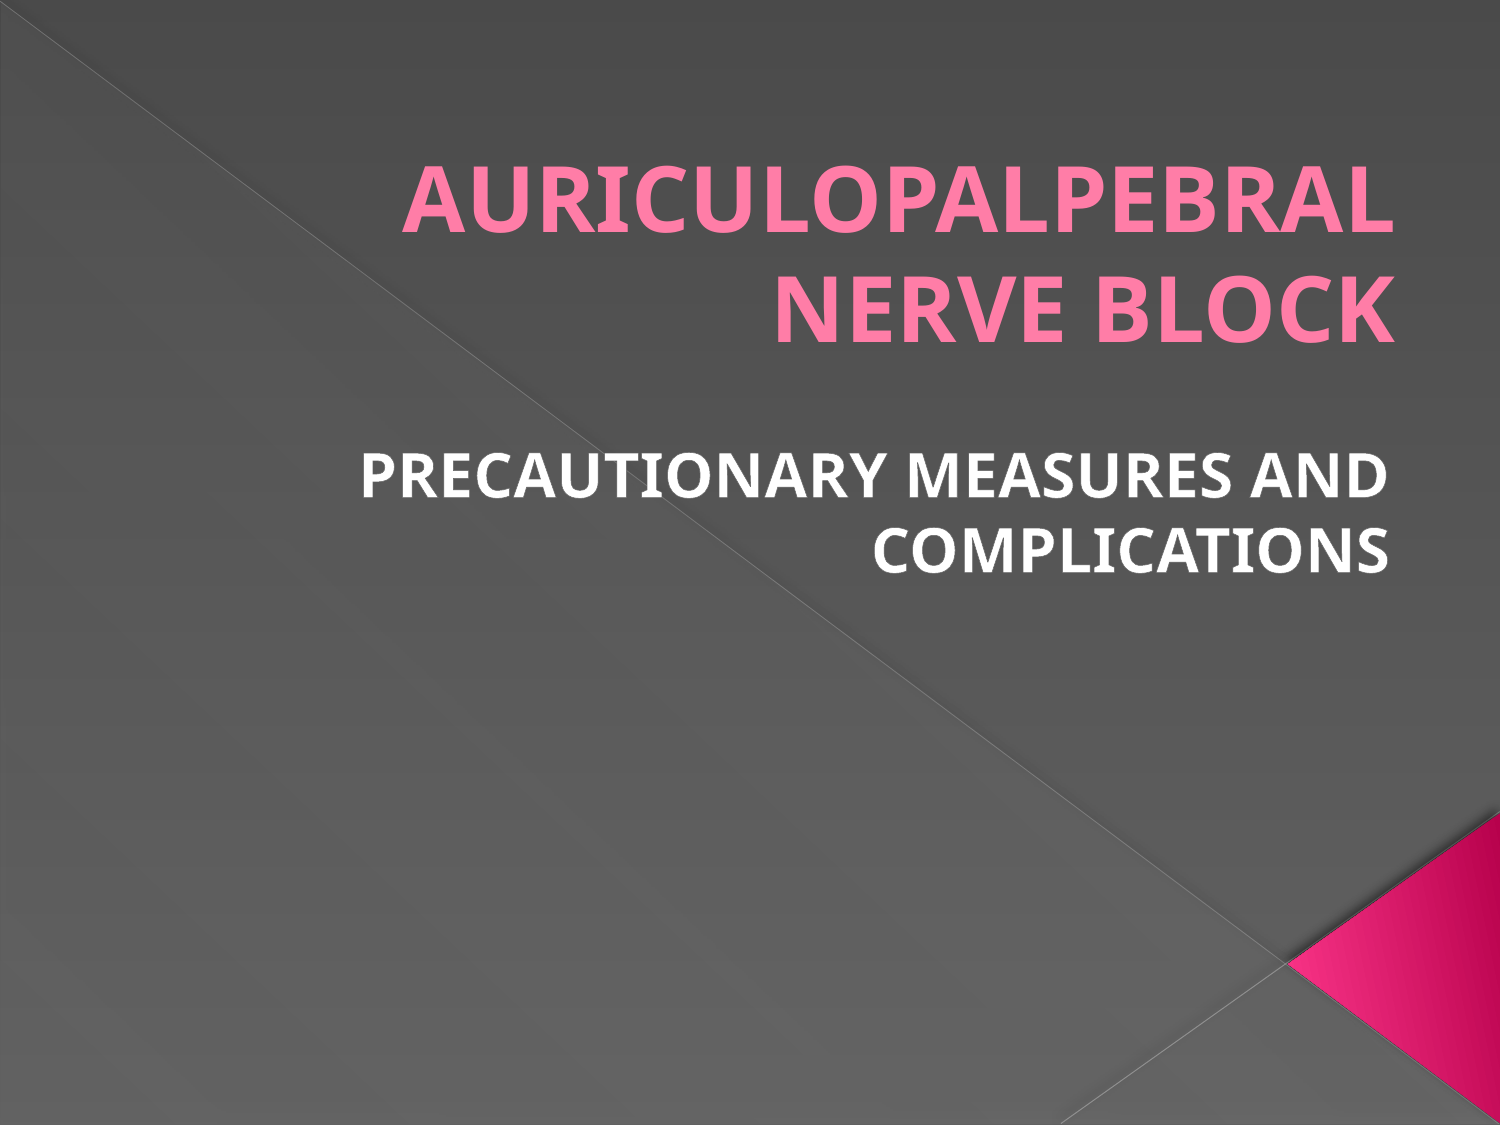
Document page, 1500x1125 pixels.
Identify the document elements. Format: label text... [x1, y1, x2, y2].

title AURICULOPALPEBRAL NERVE BLOCK [88, 127, 1412, 369]
subtitle PRECAUTIONARY MEASURES AND COMPLICATIONS [88, 427, 1412, 716]
